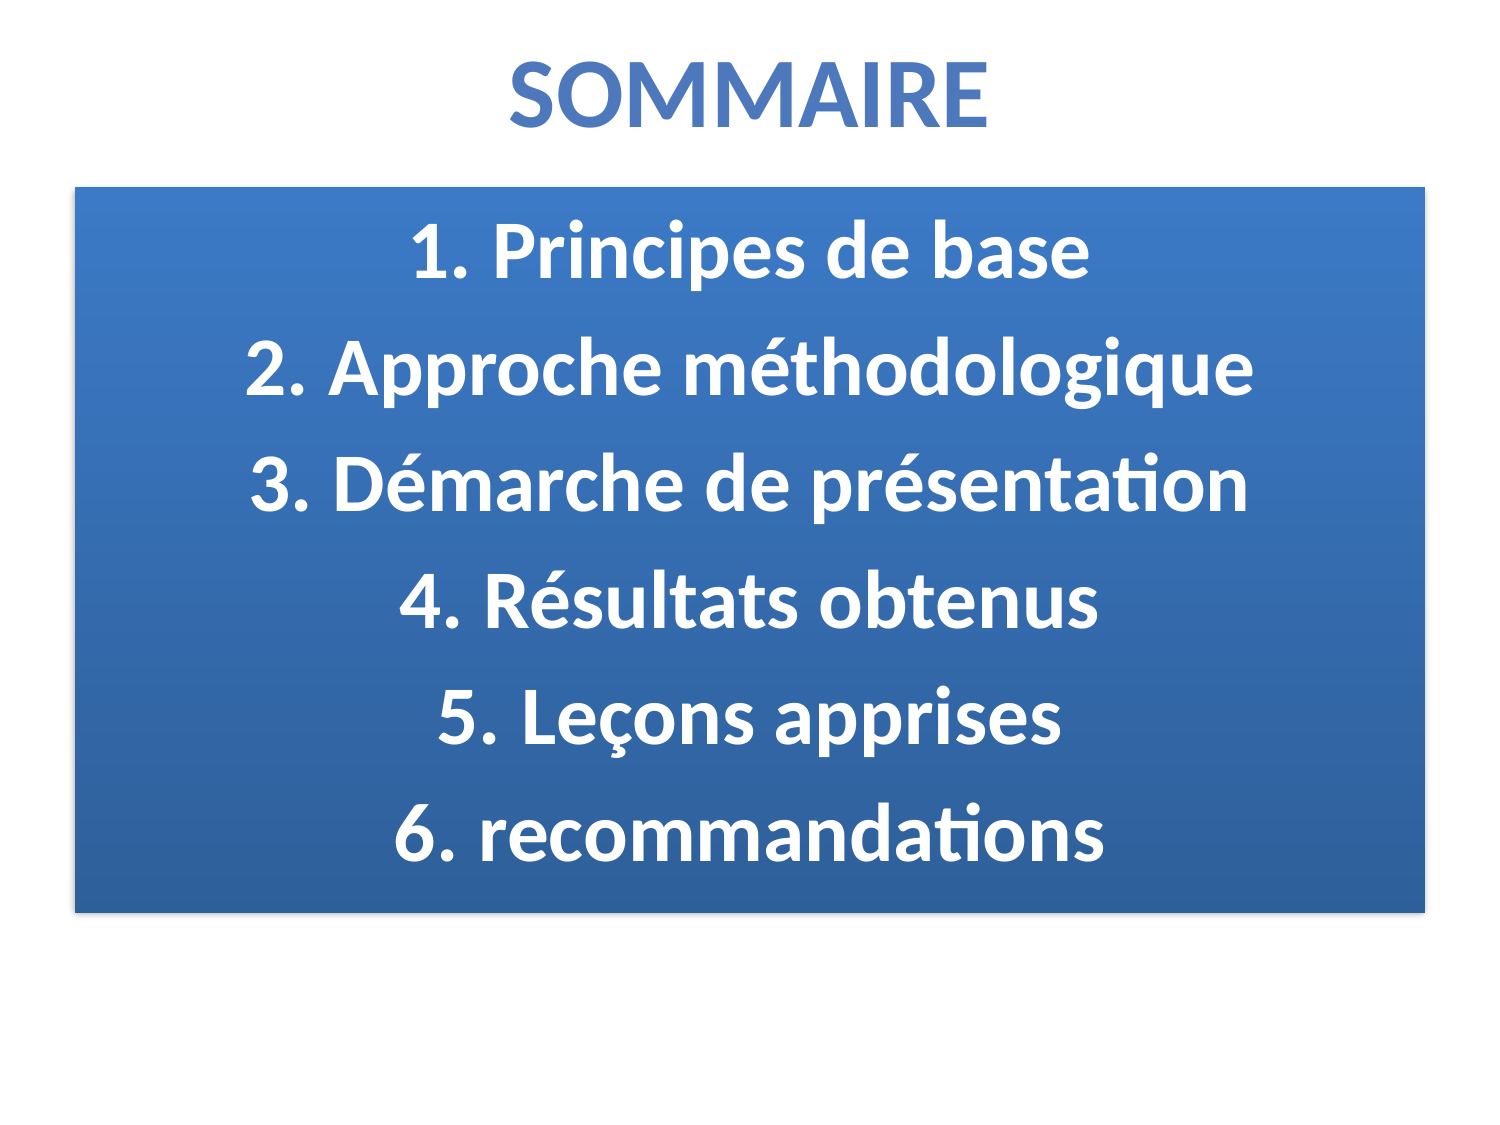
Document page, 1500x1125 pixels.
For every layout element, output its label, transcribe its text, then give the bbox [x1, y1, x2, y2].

title SOMMAIRE [75, 24, 1425, 150]
list Principes de base Approche méthodologique Démarche de présentation Résultats obtenus Leçons apprises recommandations [75, 187, 1425, 913]
